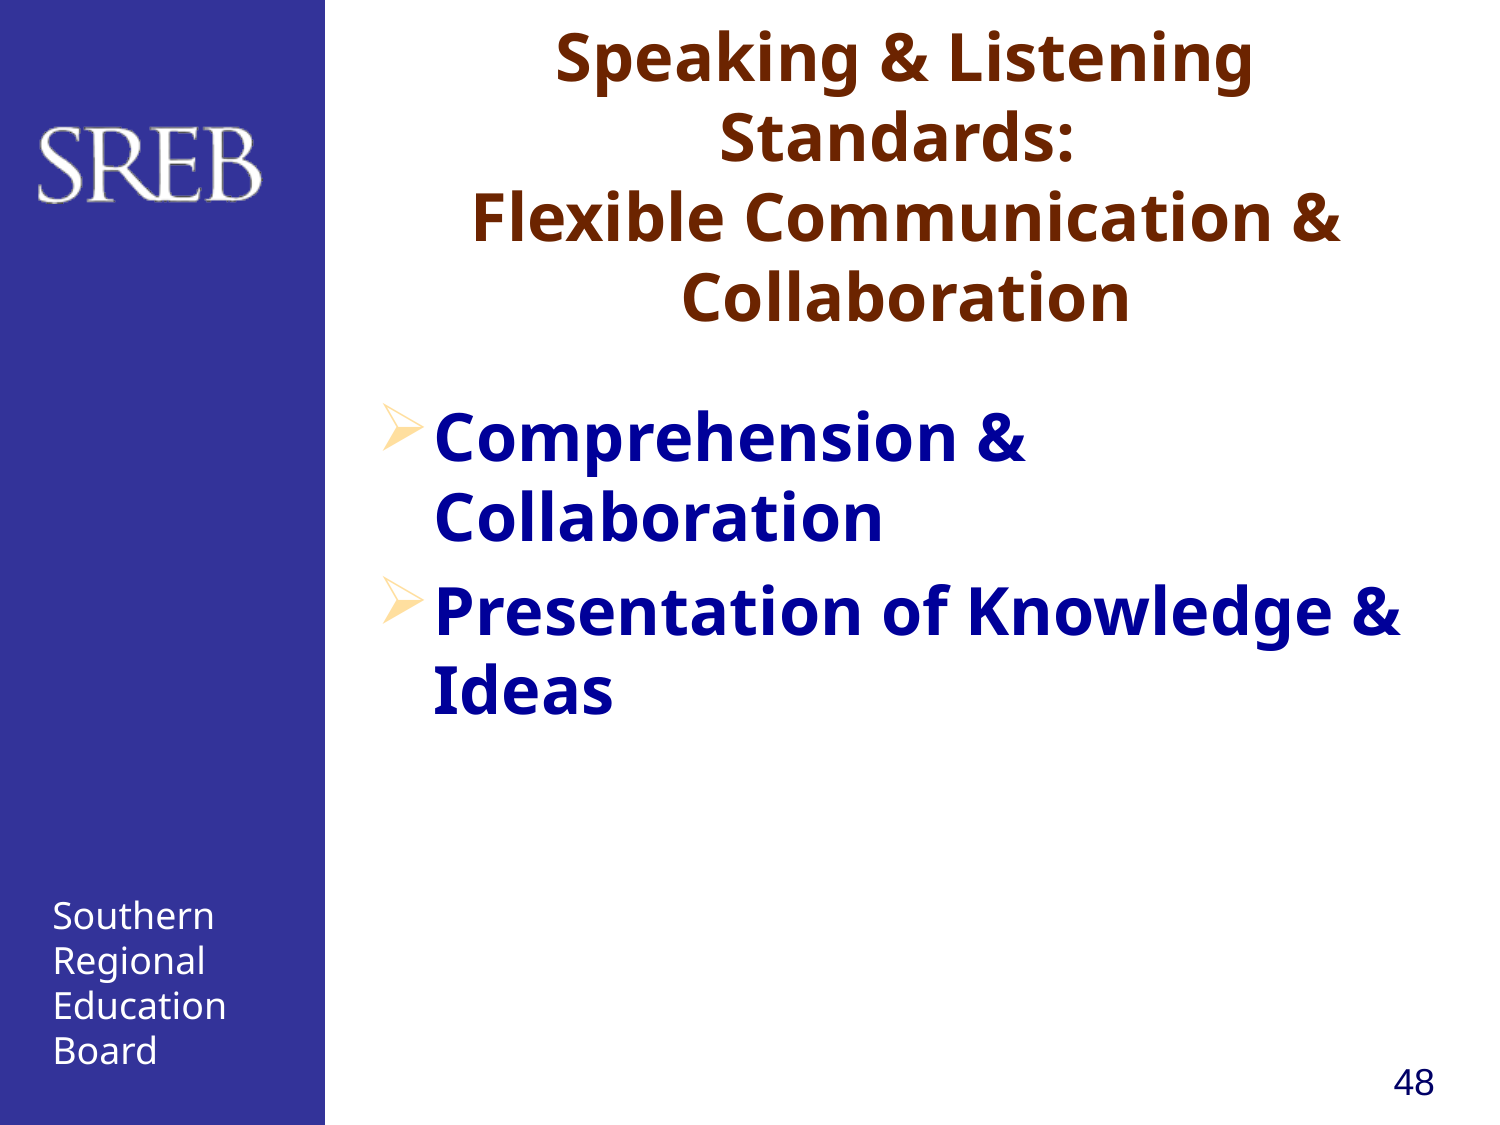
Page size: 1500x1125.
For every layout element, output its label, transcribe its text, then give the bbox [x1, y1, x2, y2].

picture [37, 124, 263, 204]
slide_number 48 [1124, 1049, 1451, 1125]
list Comprehension & Collaboration Presentation of Knowledge & Ideas [362, 387, 1451, 1026]
title Speaking & Listening Standards: Flexible Communication & Collaboration [362, 49, 1451, 301]
